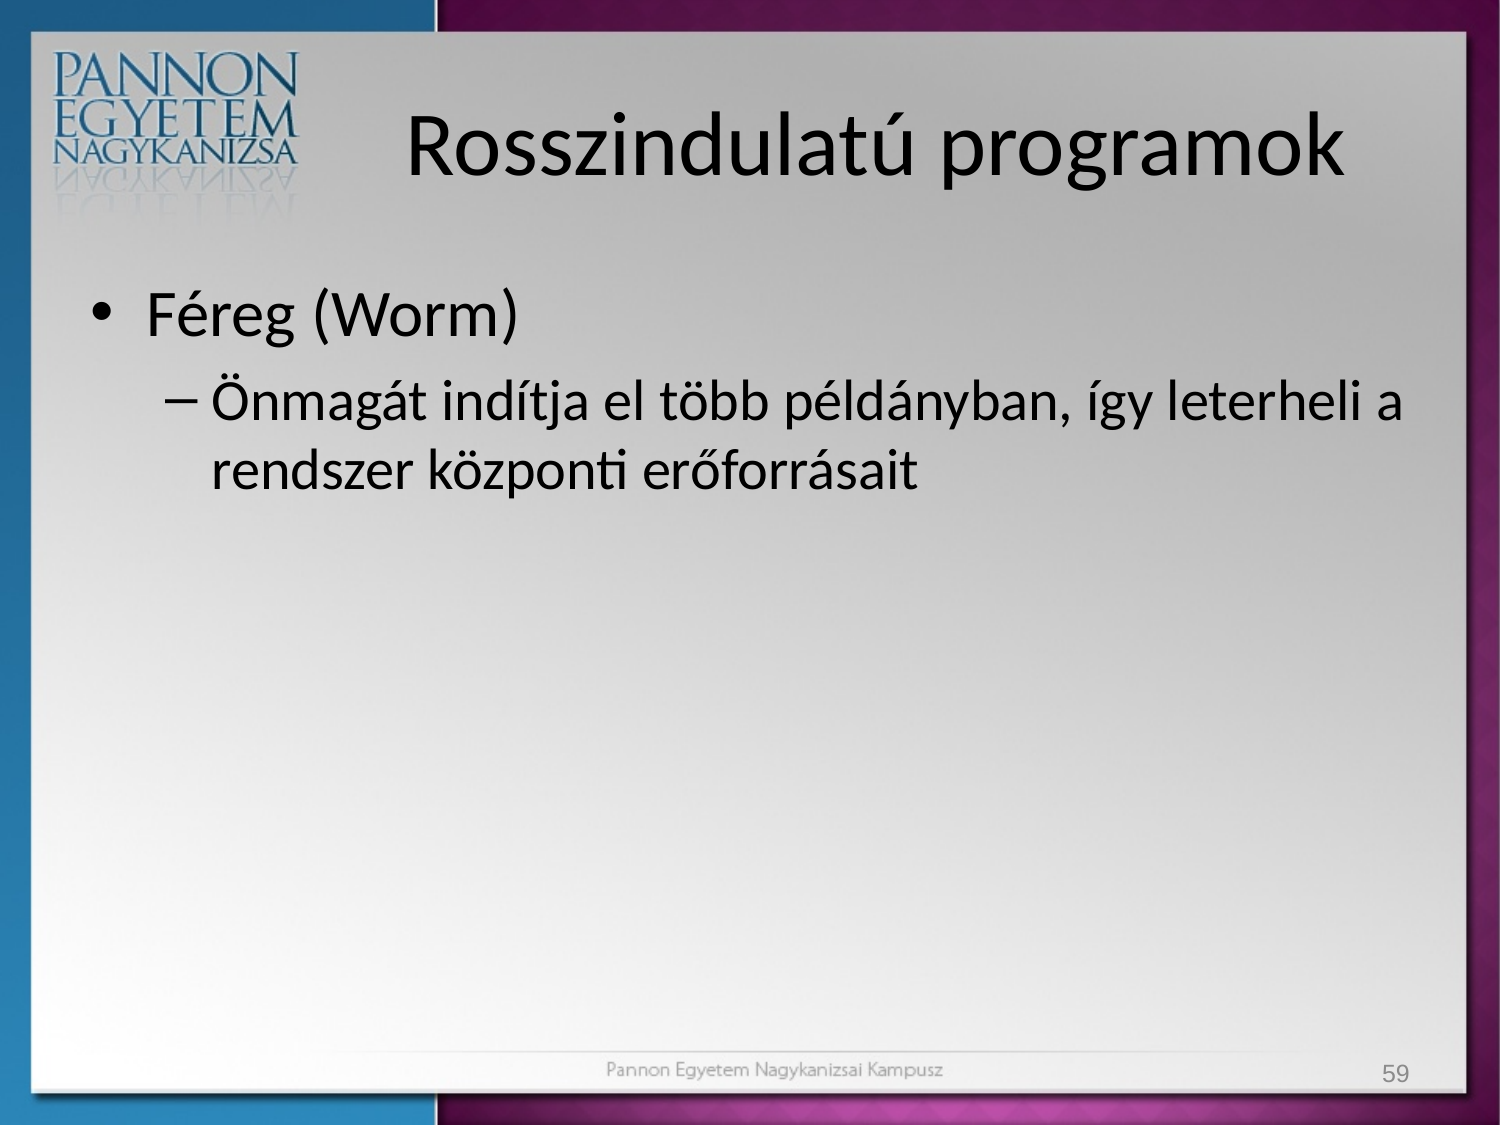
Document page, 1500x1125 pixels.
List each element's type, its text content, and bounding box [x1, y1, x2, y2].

slide_number 59 [1074, 1042, 1425, 1103]
list Féreg (Worm) Önmagát indítja el több példányban, így leterheli a rendszer központi erőforrásait [75, 262, 1425, 1038]
title Rosszindulatú programok [328, 45, 1425, 233]
picture [0, 0, 1500, 1125]
